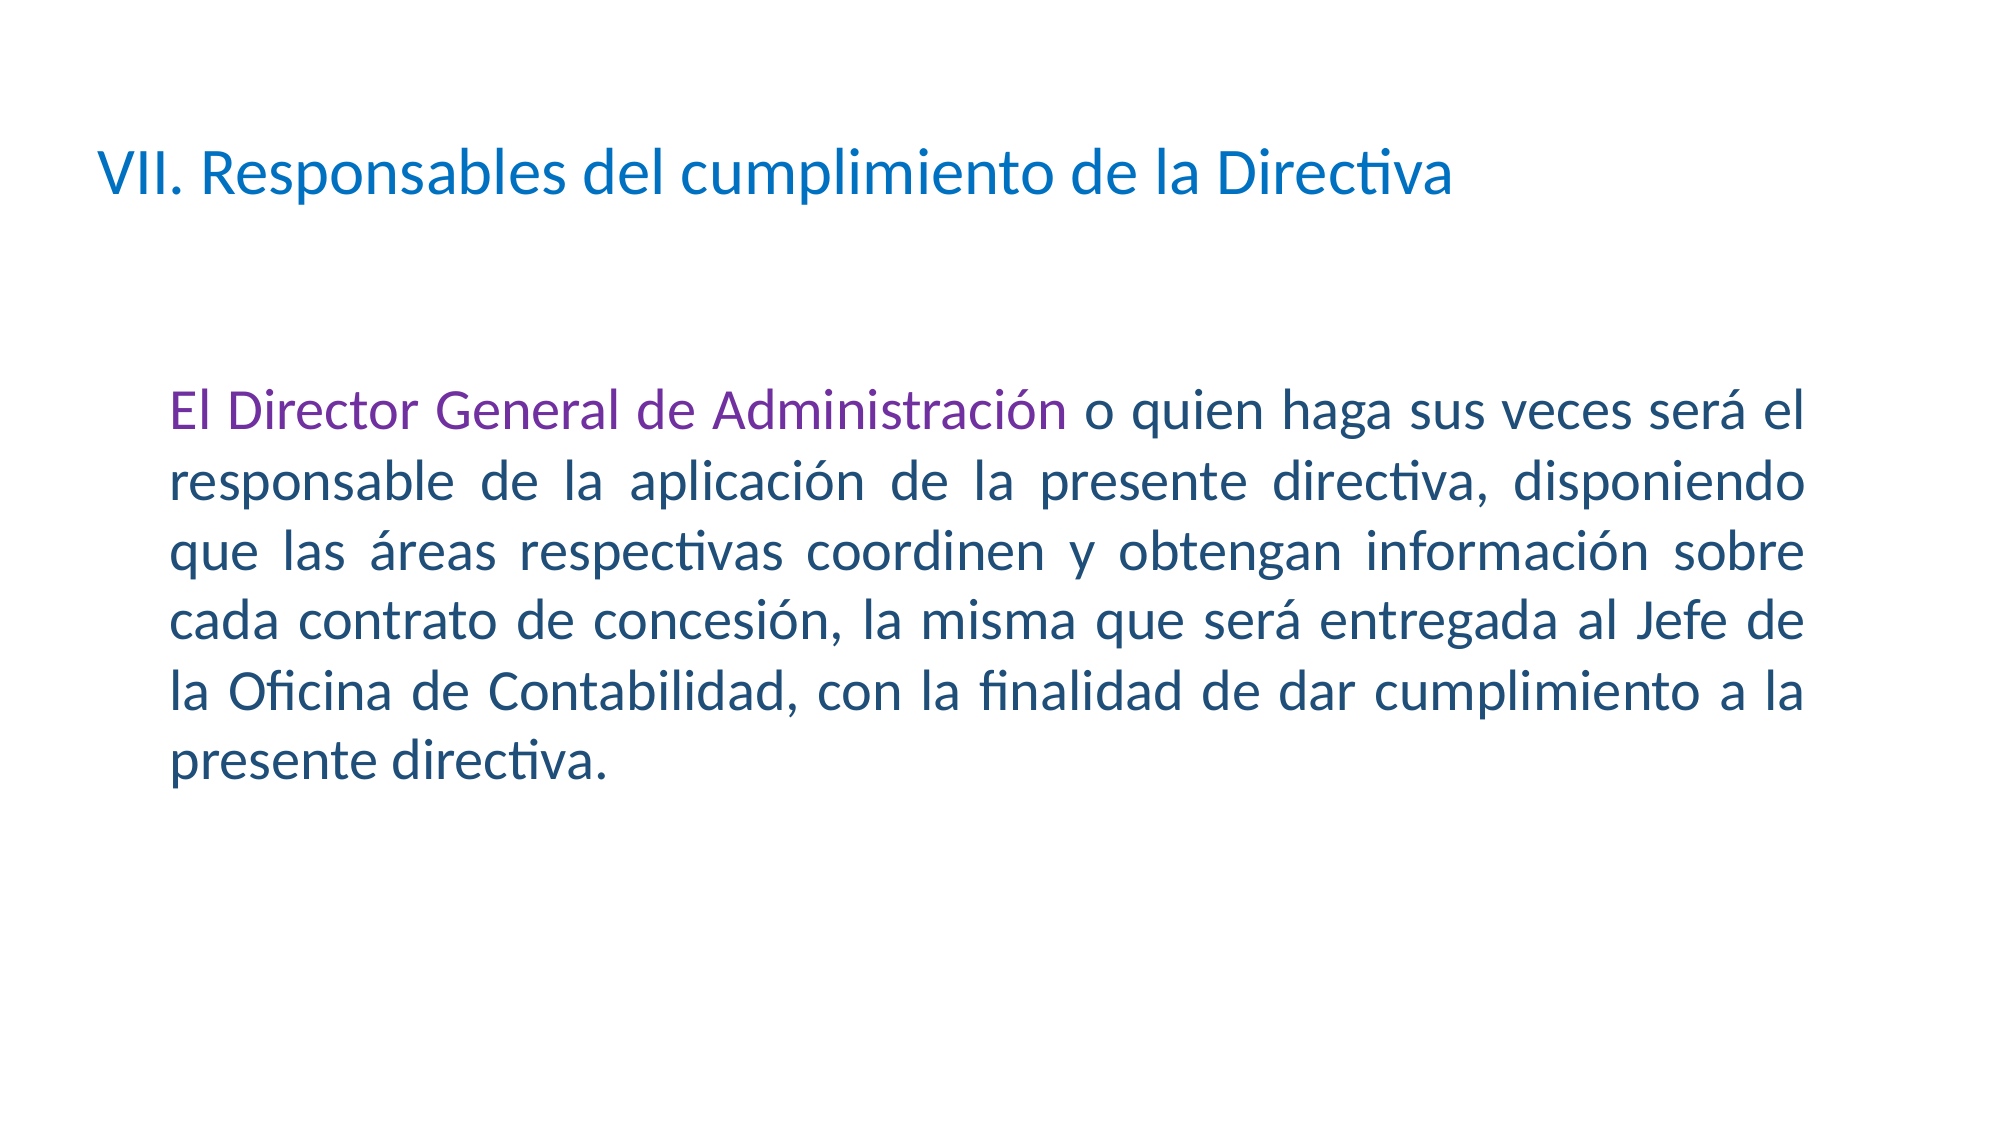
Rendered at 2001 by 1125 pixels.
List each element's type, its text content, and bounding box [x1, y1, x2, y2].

text_box VII. Responsables del cumplimiento de la Directiva [82, 120, 2000, 216]
text_box El Director General de Administración o quien haga sus veces será el responsable de la aplicación de la presente directiva, disponiendo que las áreas respectivas coordinen y obtengan información sobre cada contrato de concesión, la misma que será entregada al Jefe de la Oficina de Contabilidad, con la finalidad de dar cumplimiento a la presente directiva. [154, 364, 1822, 799]
